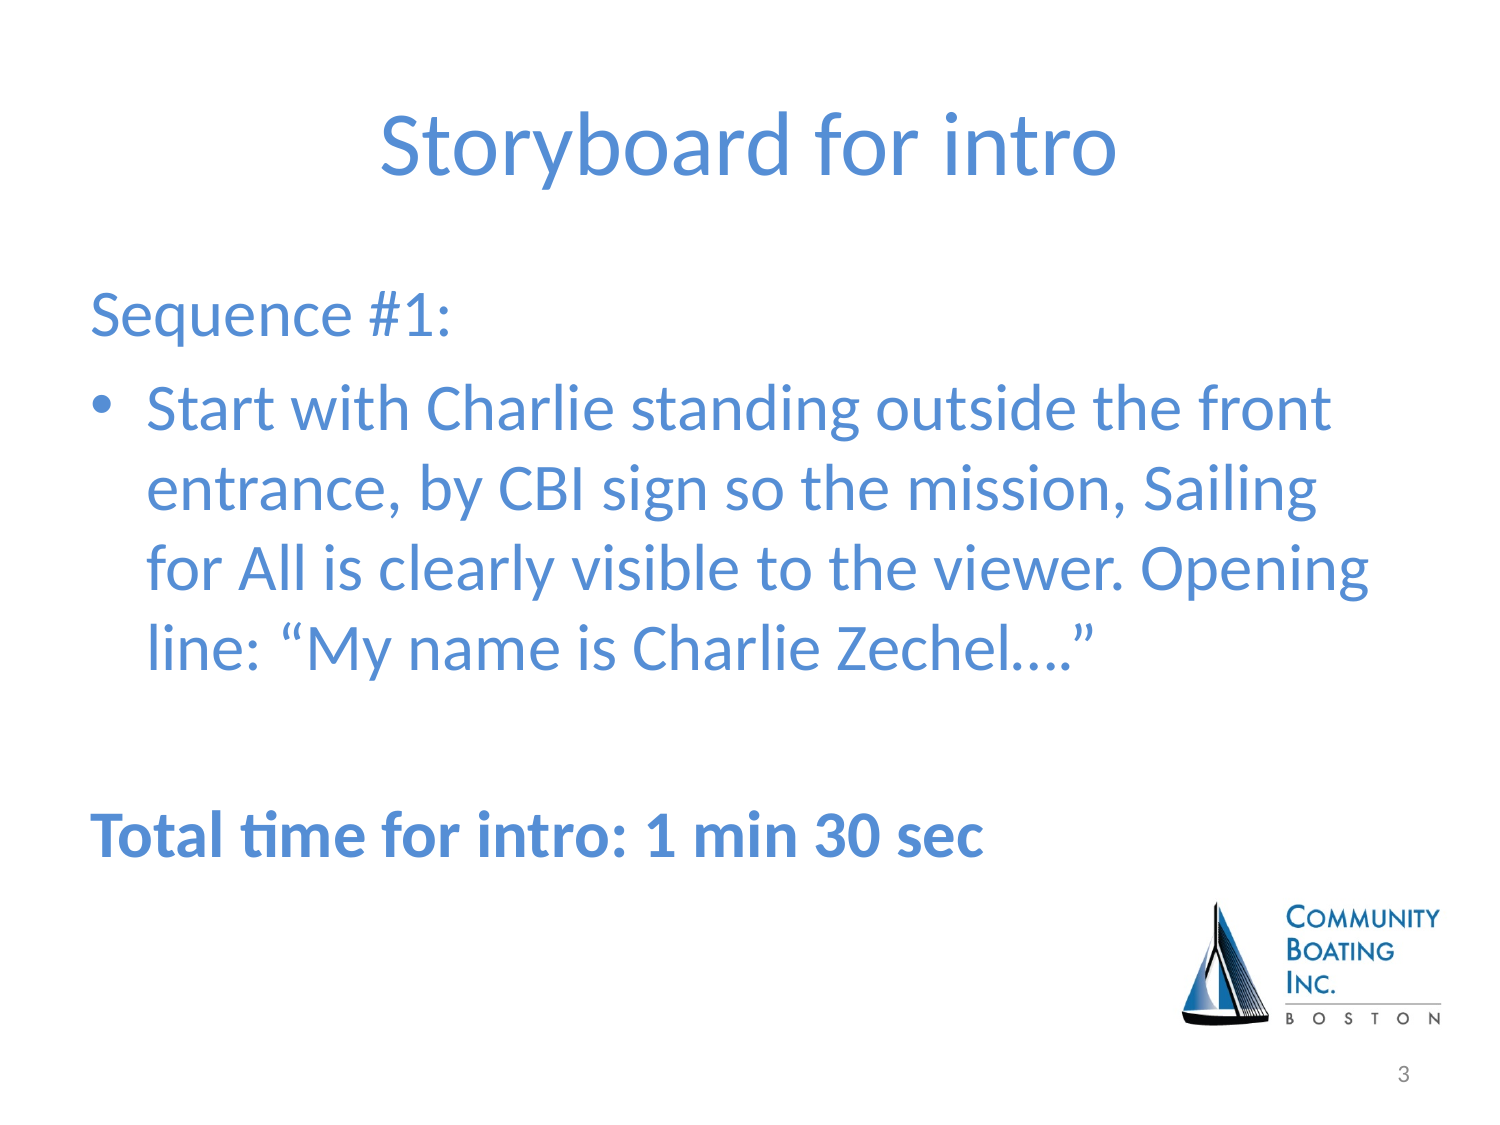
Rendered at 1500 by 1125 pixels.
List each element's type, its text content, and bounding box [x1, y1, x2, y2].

list Sequence #1: Start with Charlie standing outside the front entrance, by CBI sign so the mission, Sailing for All is clearly visible to the viewer. Opening line: “My name is Charlie Zechel….” Total time for intro: 1 min 30 sec [75, 262, 1425, 1005]
title Storyboard for intro [75, 45, 1425, 233]
slide_number 3 [1074, 1042, 1425, 1103]
picture [1162, 887, 1463, 1038]
